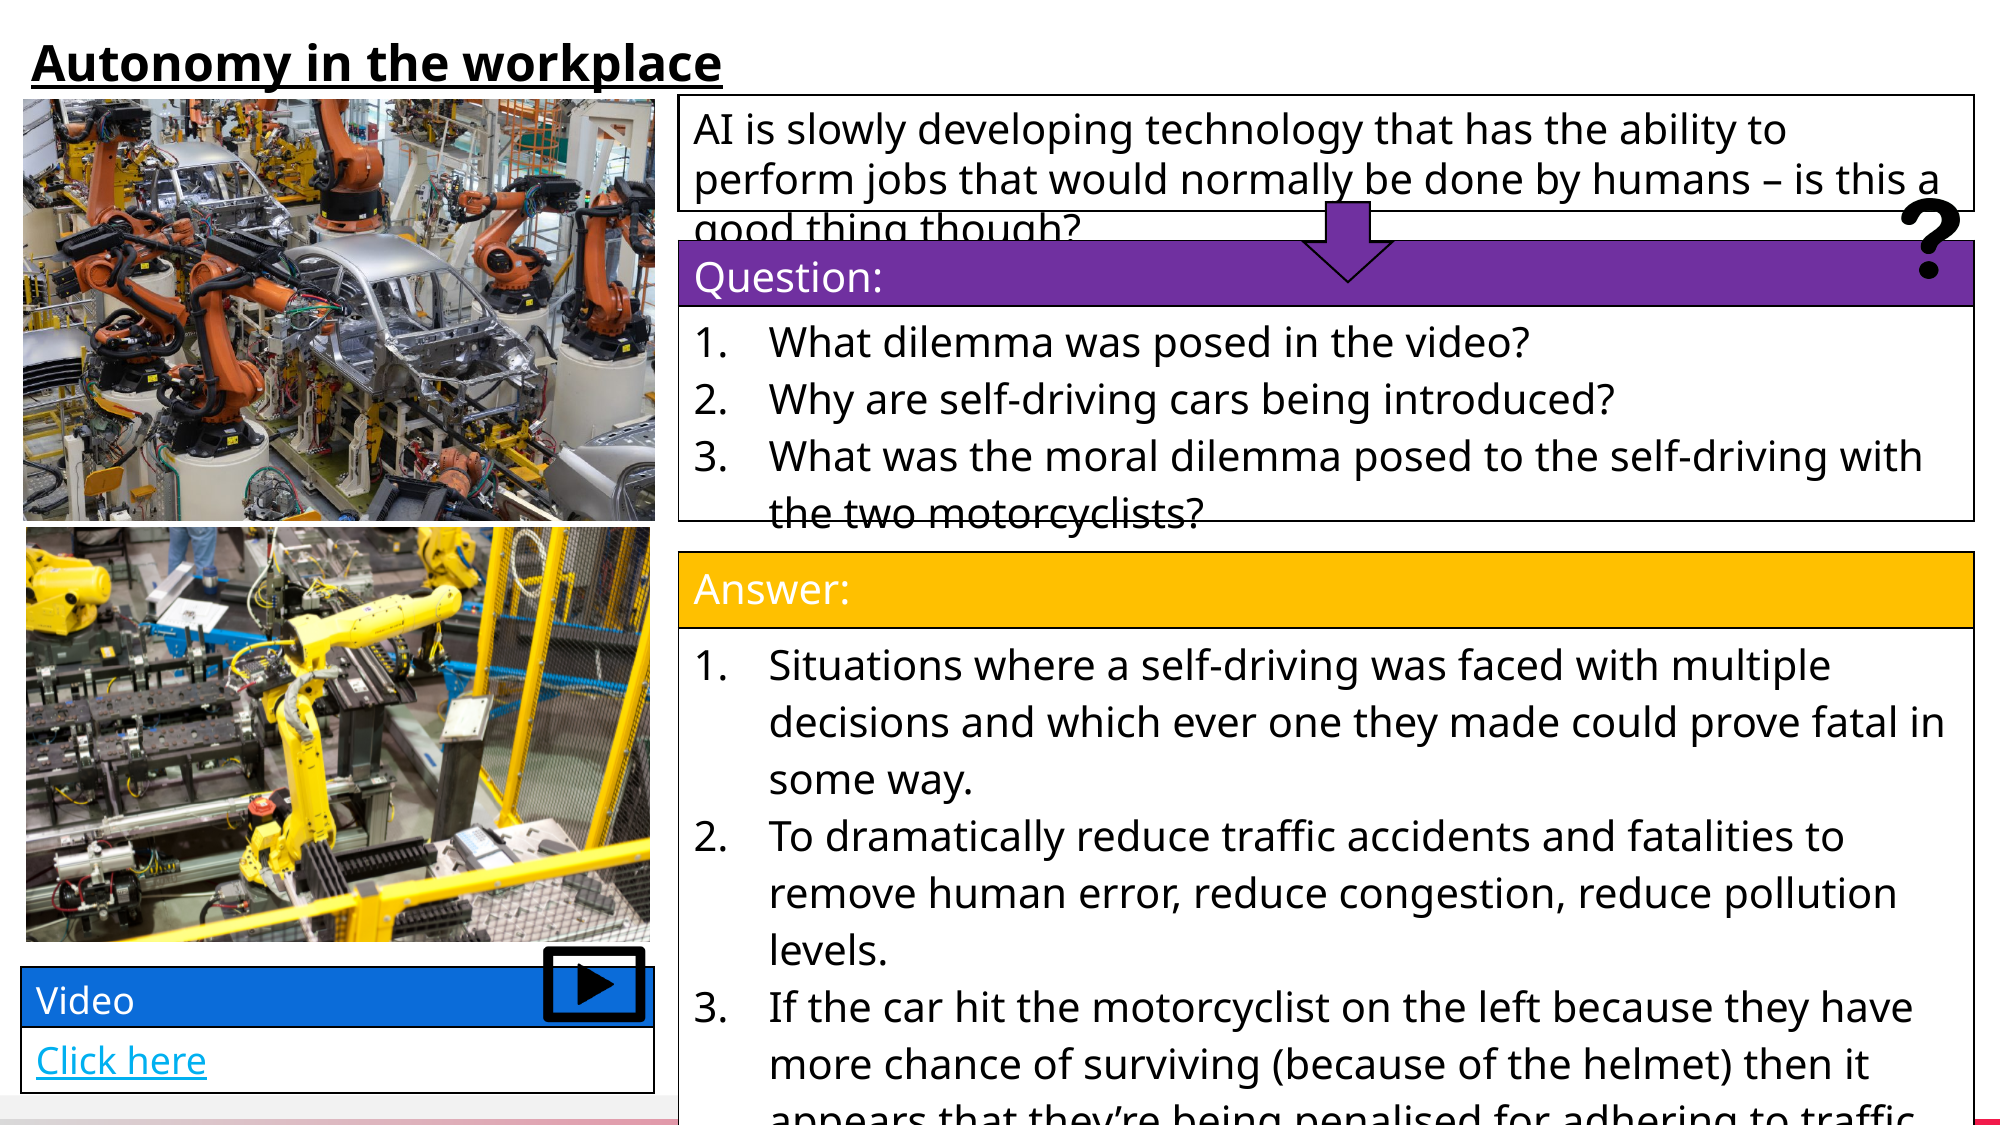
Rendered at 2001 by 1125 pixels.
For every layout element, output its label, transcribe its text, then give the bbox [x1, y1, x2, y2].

table_header Answer: [679, 553, 1973, 627]
table_header Video [22, 968, 533, 1026]
picture [23, 99, 655, 521]
text_box AI is slowly developing technology that has the ability to perform jobs that would normally be done by humans – is this a good thing though? [677, 94, 1975, 212]
picture [26, 527, 655, 1045]
picture [1886, 198, 1975, 279]
table_cell Situations where a self-driving was faced with multiple decisions and which ever one they made could prove fatal in some way. To dramatically reduce traffic accidents and fatalities to remove human error, reduce congestion, reduce pollution levels. If the car hit the motorcyclist on the left because they have more chance of surviving (because of the helmet) then it appears that they’re being penalised for adhering to traffic law. Whereas hitting the motorcyclist on the right increases the chance of that person dying when the purpose of autonomous vehicles is to minimise harm. [679, 629, 1973, 1125]
text_box Autonomy in the workplace [16, 23, 1086, 99]
table_cell Click here [22, 1028, 653, 1092]
table_cell What dilemma was posed in the video? Why are self-driving cars being introduced? What was the moral dilemma posed to the self-driving with the two motorcyclists? [679, 307, 1973, 520]
table_header Question: [679, 241, 1973, 305]
text_box [1301, 201, 1395, 284]
